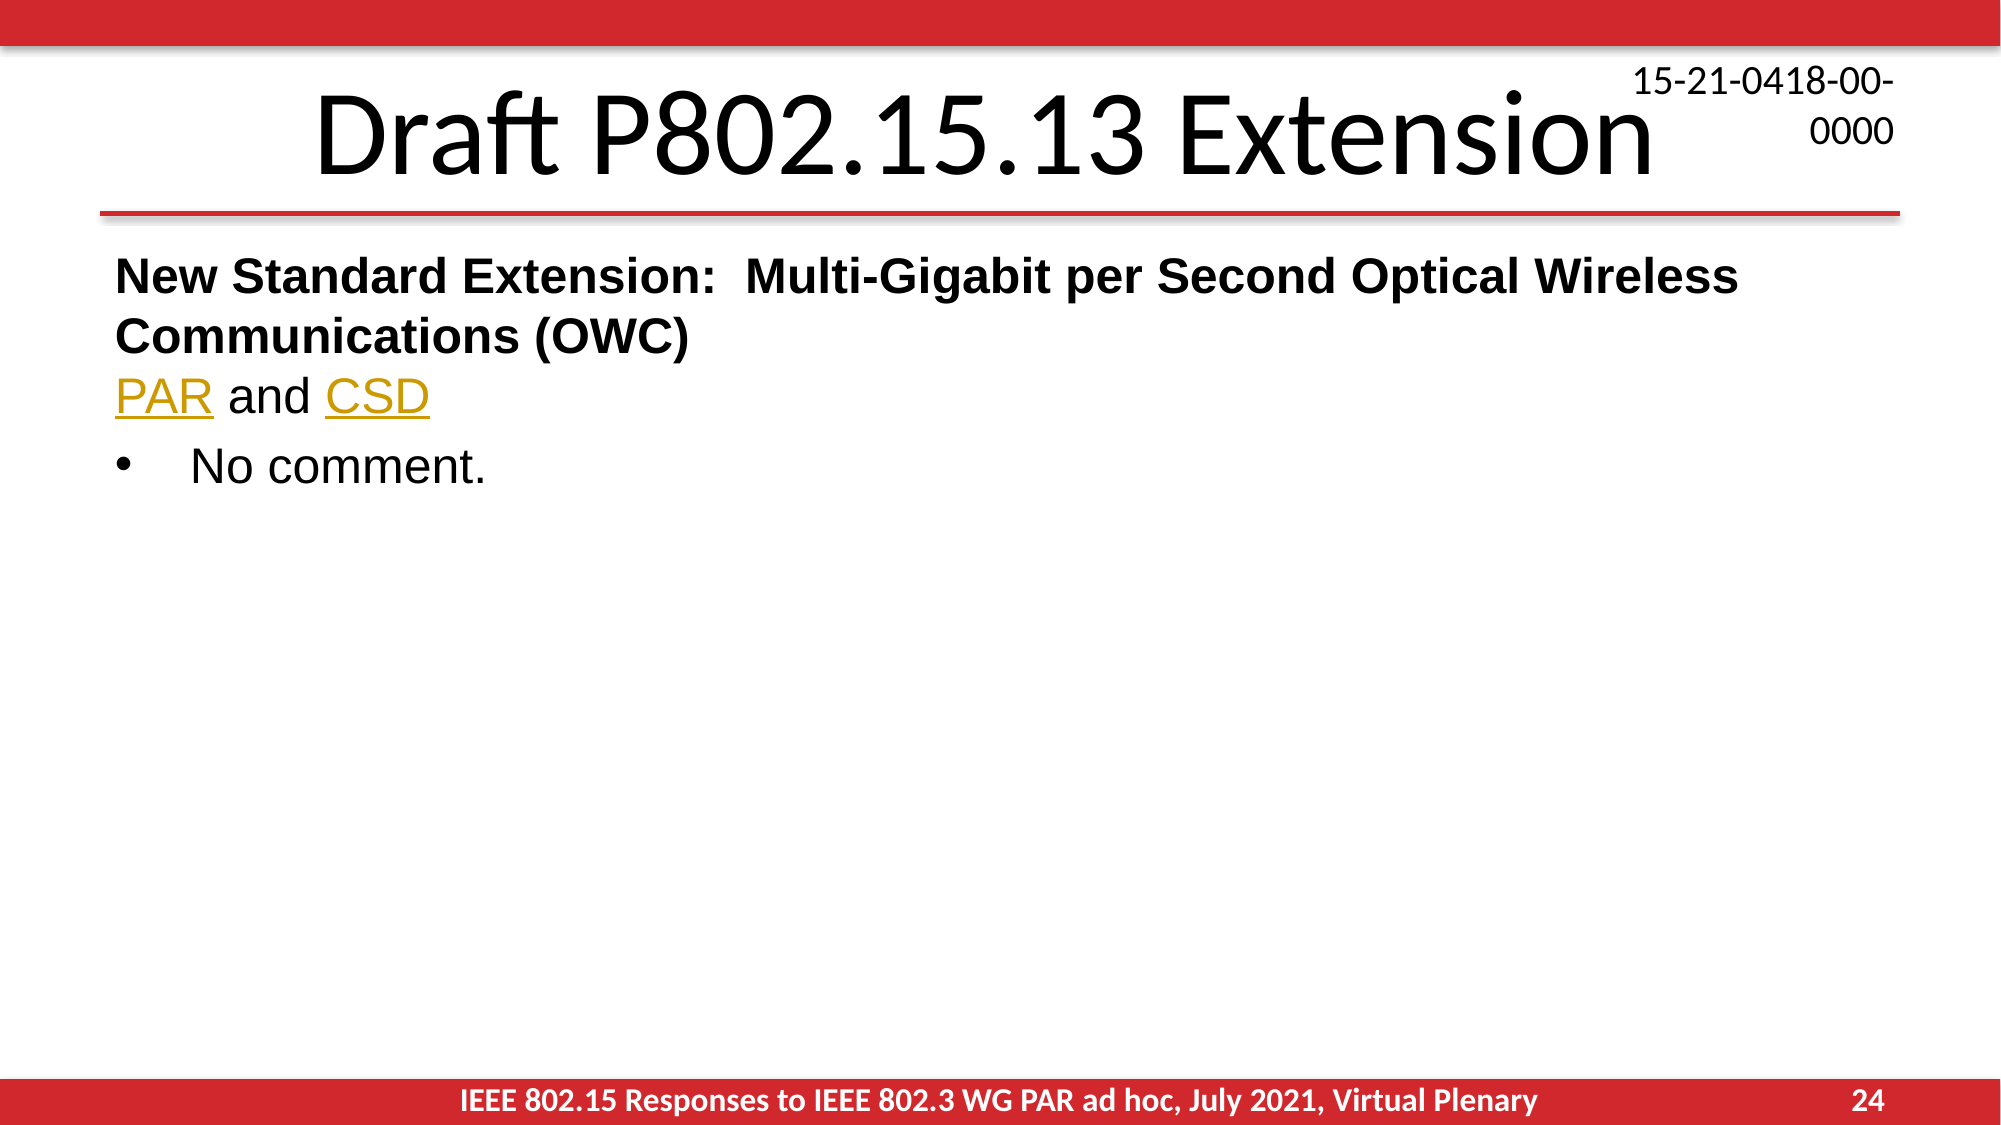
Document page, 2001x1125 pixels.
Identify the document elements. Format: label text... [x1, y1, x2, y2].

footer IEEE 802.15 Responses to IEEE 802.3 WG PAR ad hoc, July 2021, Virtual Plenary [373, 1068, 1626, 1125]
slide_number 24 [1626, 1068, 1900, 1125]
list New Standard Extension: Multi-Gigabit per Second Optical Wireless Communications (OWC) PAR and CSD No comment. [99, 235, 1900, 979]
title Draft P802.15.13 Extension [99, 32, 1900, 220]
